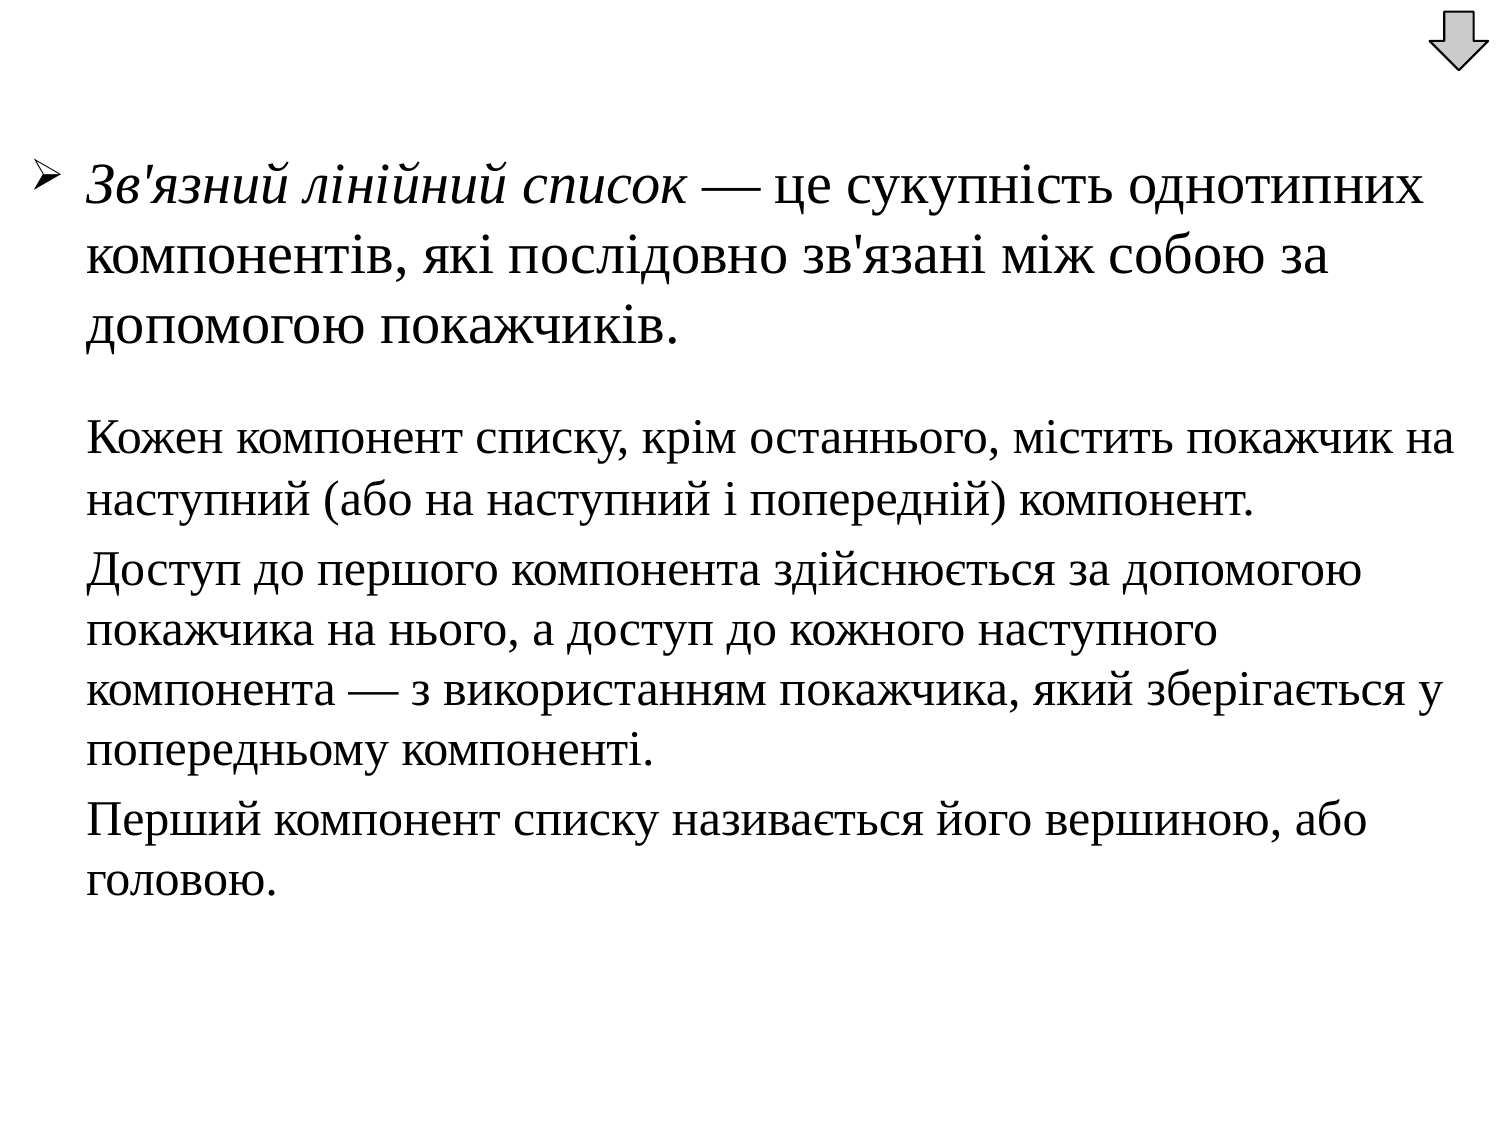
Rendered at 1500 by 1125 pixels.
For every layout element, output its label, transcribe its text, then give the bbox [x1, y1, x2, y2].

text_box [1429, 11, 1489, 71]
list Зв'язний лінійний список — це сукупність однотипних компонентів, які послідовно зв'язані між собою за допомогою покажчиків. Кожен компонент списку, крім останнього, містить покажчик на наступний (або на наступний і попередній) компонент. Доступ до першого компонента здійснюється за допомогою покажчика на нього, а доступ до кожного наступного компонента — з використанням покажчика, який зберігається у попередньому компоненті. Перший компонент списку називається його вершиною, або головою. [0, 137, 1500, 1106]
